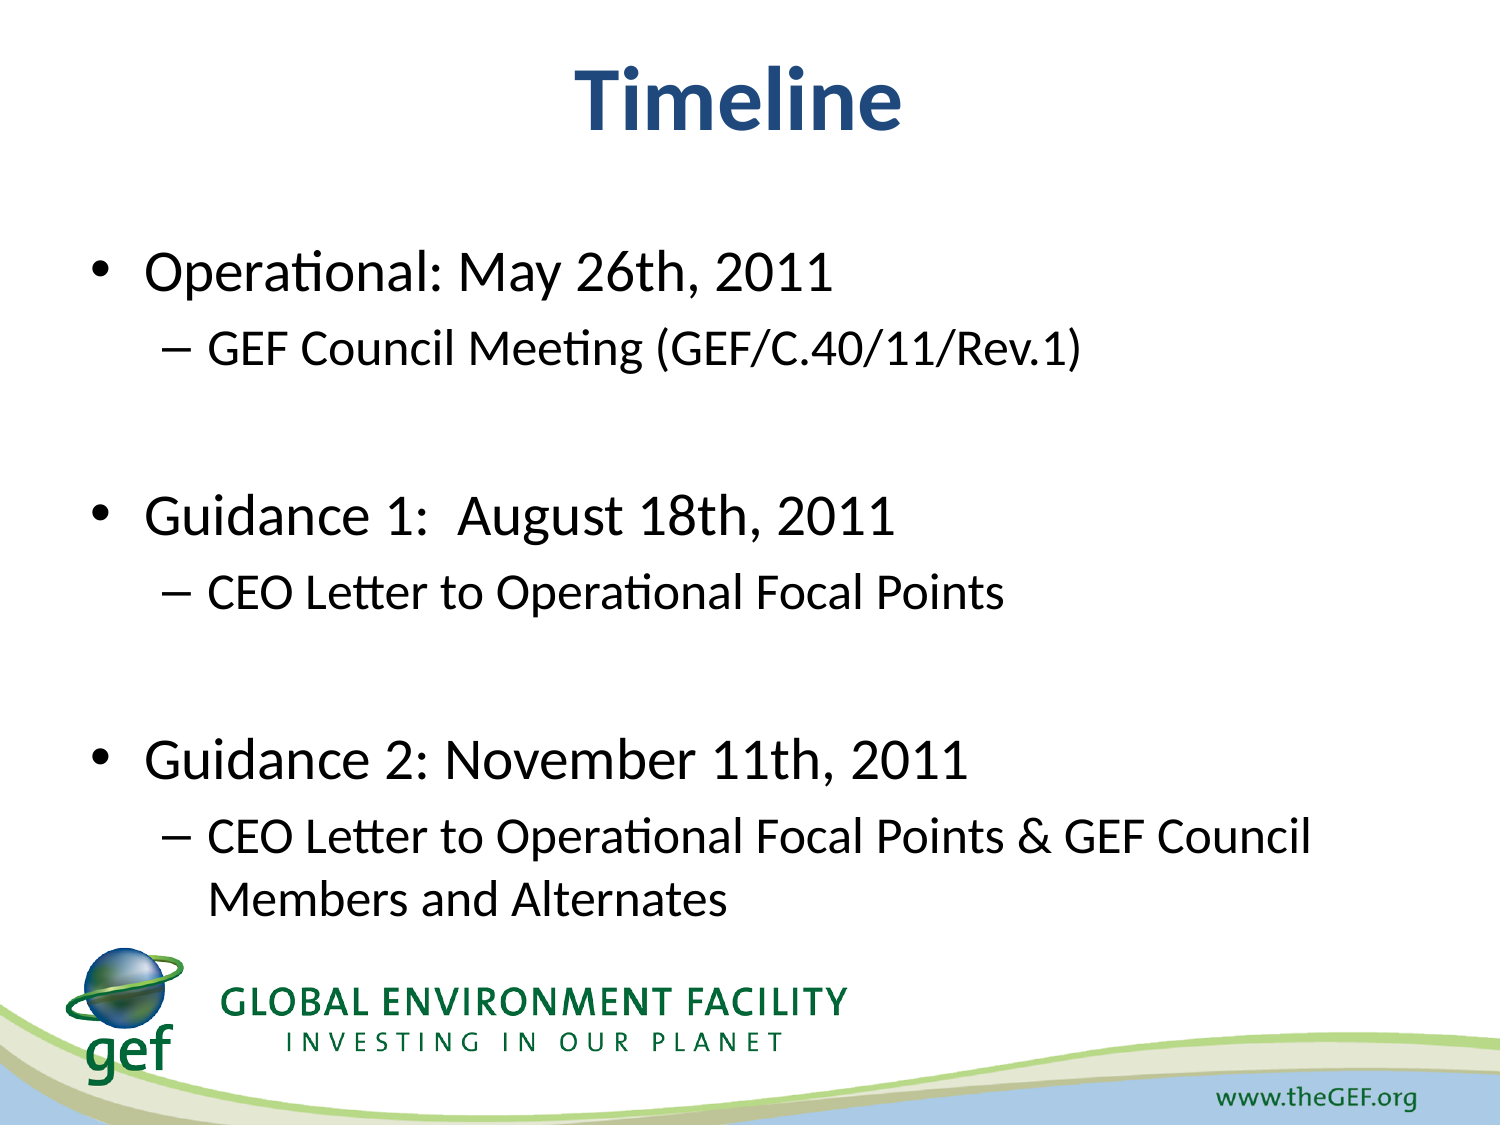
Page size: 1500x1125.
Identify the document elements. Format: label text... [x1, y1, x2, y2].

picture [0, 920, 1500, 1125]
list Operational: May 26th, 2011 GEF Council Meeting (GEF/C.40/11/Rev.1) Guidance 1: August 18th, 2011 CEO Letter to Operational Focal Points Guidance 2: November 11th, 2011 CEO Letter to Operational Focal Points & GEF Council Members and Alternates [74, 224, 1426, 938]
title Timeline [74, 0, 1426, 188]
